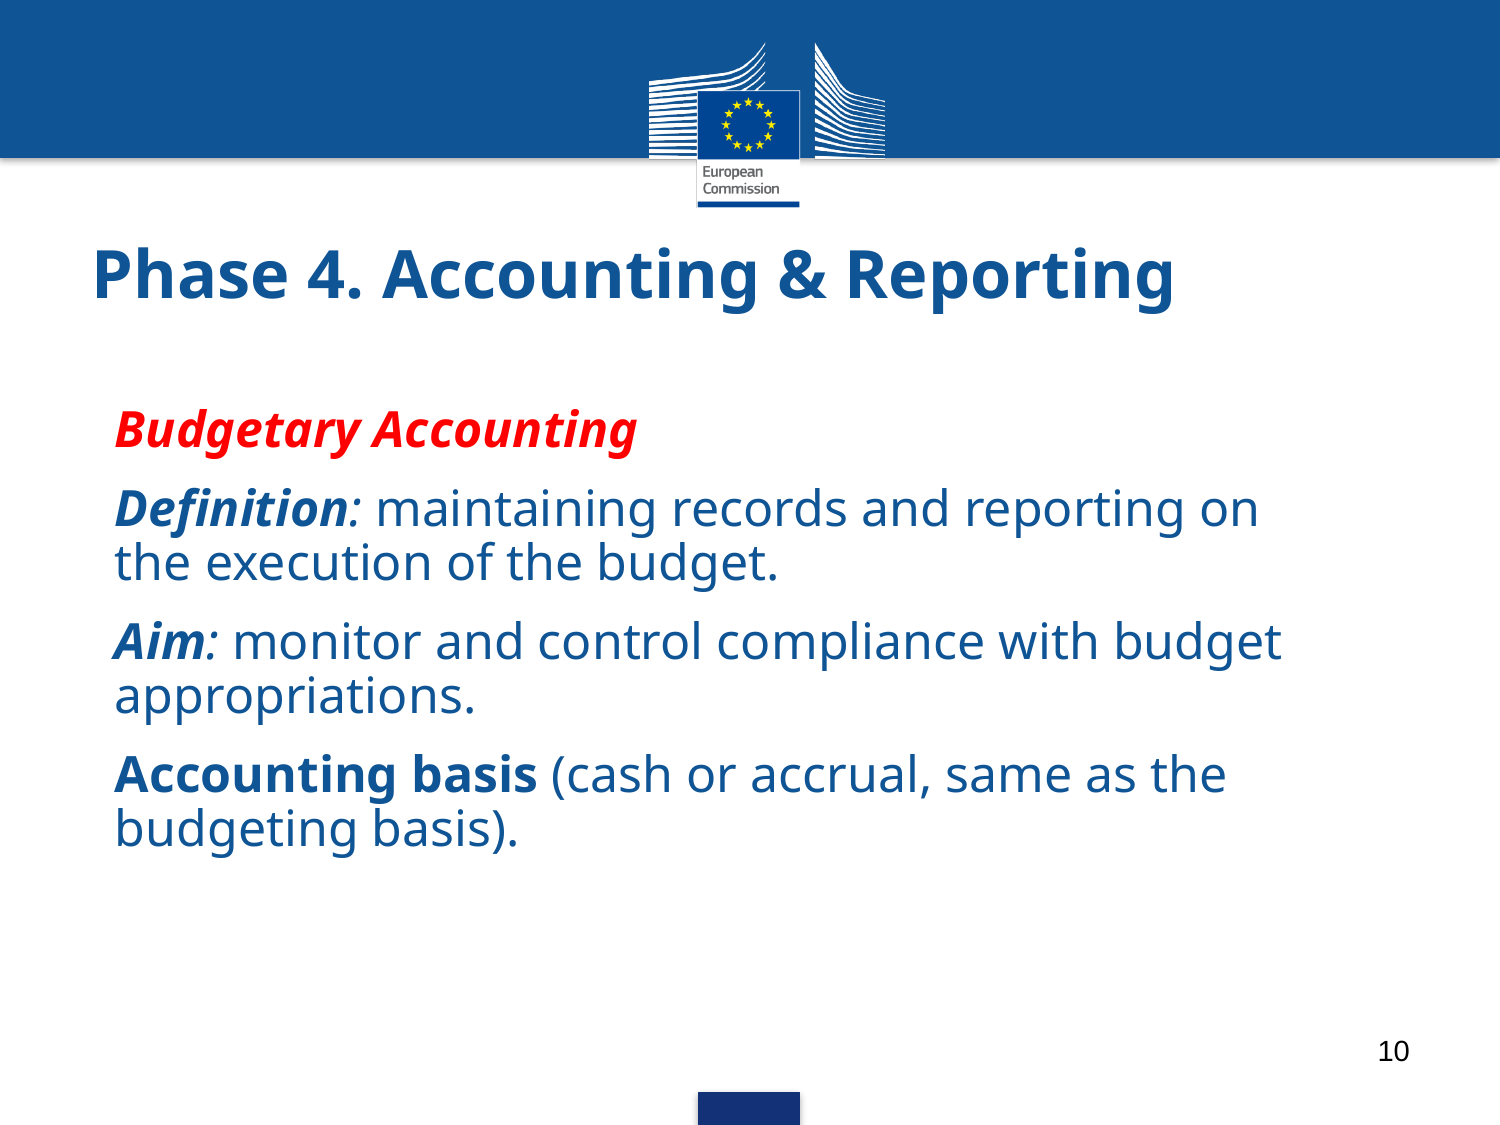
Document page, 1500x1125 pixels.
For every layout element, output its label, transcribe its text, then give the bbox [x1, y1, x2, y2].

list Budgetary Accounting Definition: maintaining records and reporting on the execution of the budget. Aim: monitor and control compliance with budget appropriations. Accounting basis (cash or accrual, same as the budgeting basis). [99, 396, 1363, 1048]
title Phase 4. Accounting & Reporting [76, 215, 1460, 329]
picture [649, 42, 885, 208]
slide_number 10 [1074, 1024, 1426, 1103]
